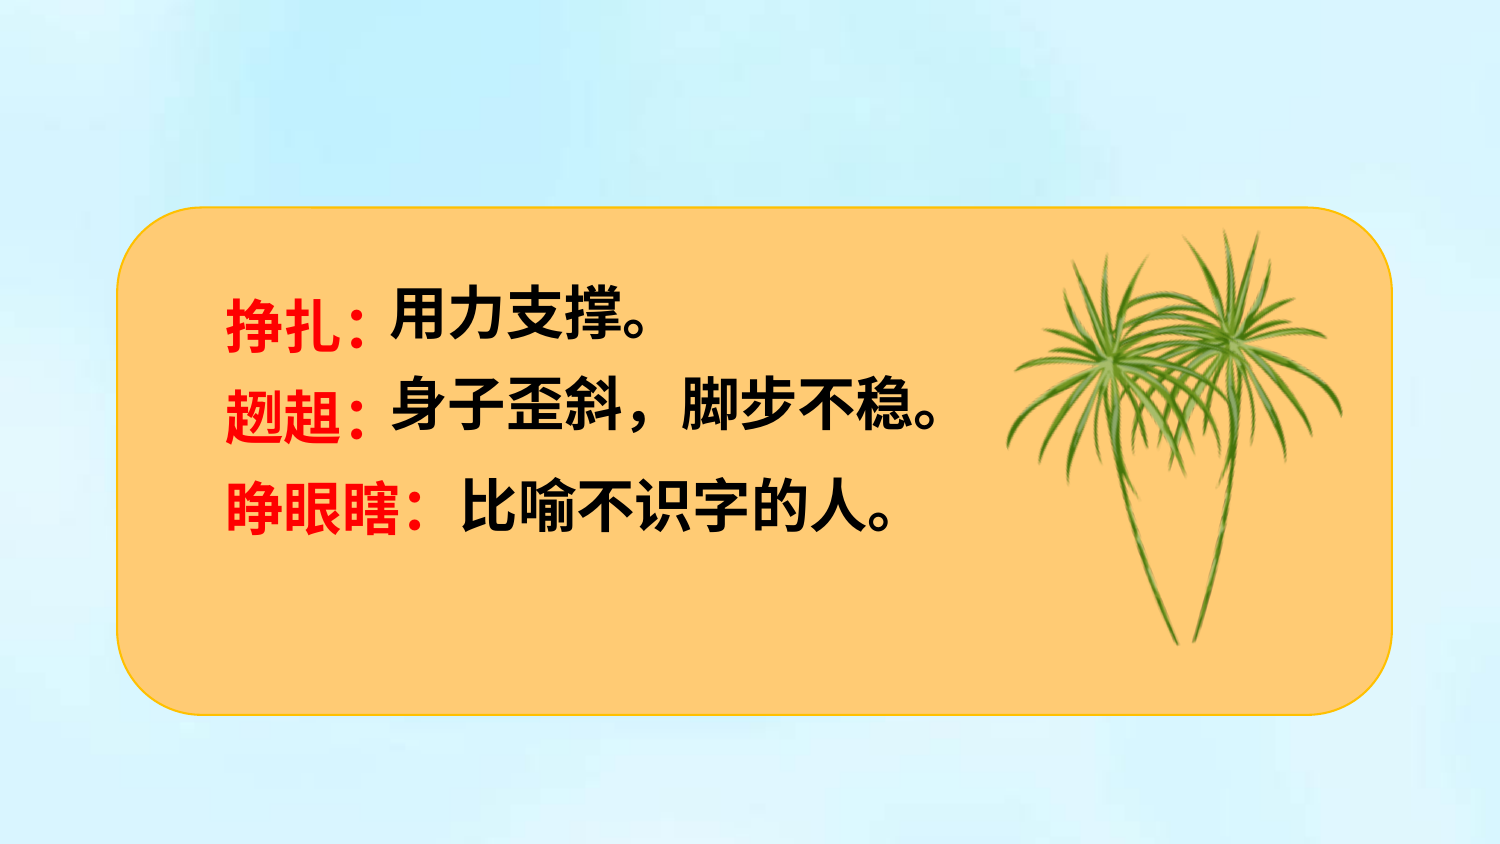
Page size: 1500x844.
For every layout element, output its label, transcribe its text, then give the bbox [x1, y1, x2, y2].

text_box 用力支撑。 [375, 268, 821, 354]
text_box 比喻不识字的人。 [445, 447, 1014, 547]
picture [0, 0, 1500, 844]
text_box 挣扎： 趔趄： 睁眼瞎： [210, 261, 422, 550]
text_box [116, 206, 1393, 716]
text_box 身子歪斜，脚步不稳。 [375, 359, 985, 445]
